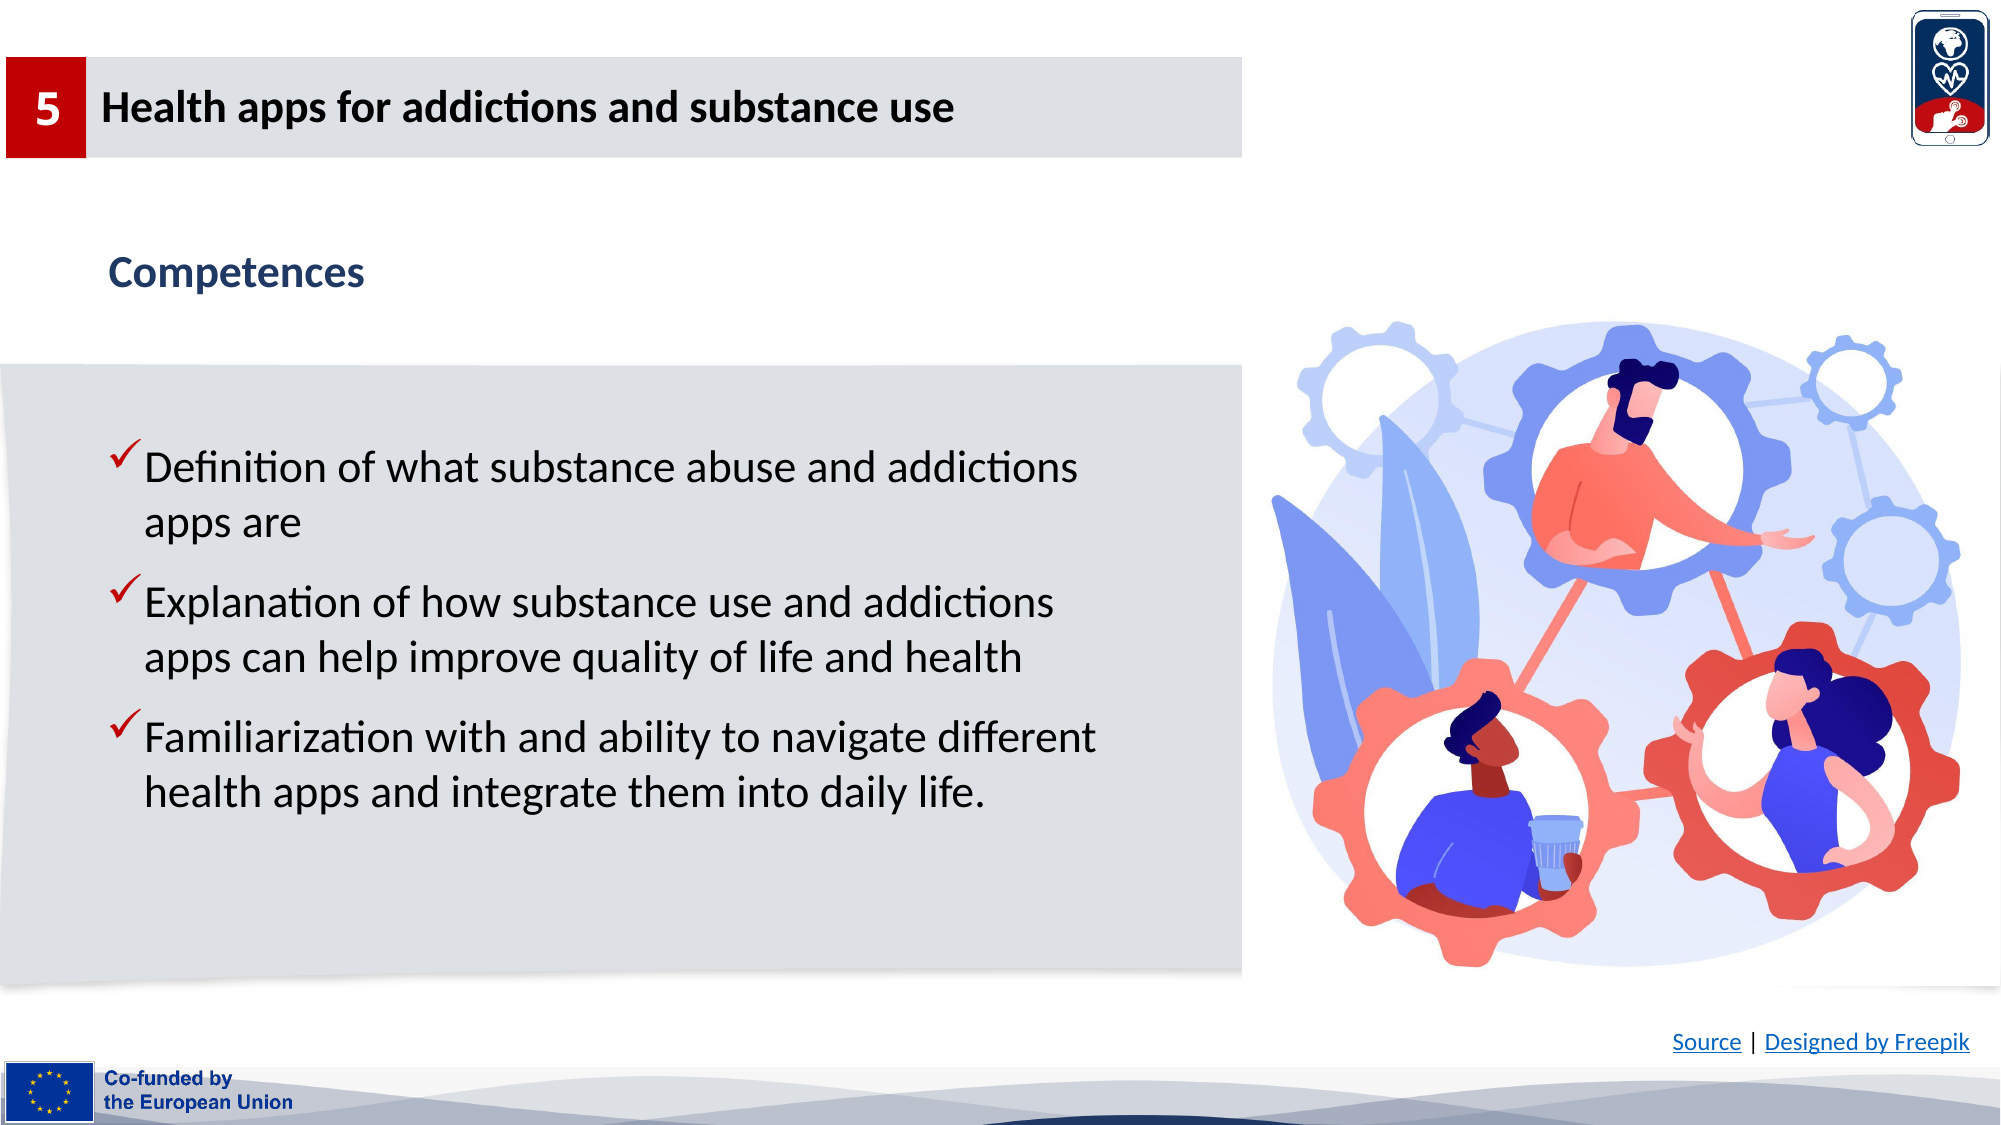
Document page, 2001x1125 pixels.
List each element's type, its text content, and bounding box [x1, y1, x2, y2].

text_box [5, 56, 87, 159]
picture [1911, 10, 1990, 146]
title Competences [93, 221, 1819, 324]
list Definition of what substance abuse and addictions apps are Explanation of how substance use and addictions apps can help improve quality of life and health Familiarization with and ability to navigate different health apps and integrate them into daily life. [91, 429, 1128, 986]
text_box 5 [20, 71, 89, 142]
picture [1241, 302, 2000, 986]
text_box Health apps for addictions and substance use [86, 57, 1242, 158]
text_box Source | Designed by Freepik [1589, 1017, 1986, 1063]
picture [0, 1058, 2001, 1125]
